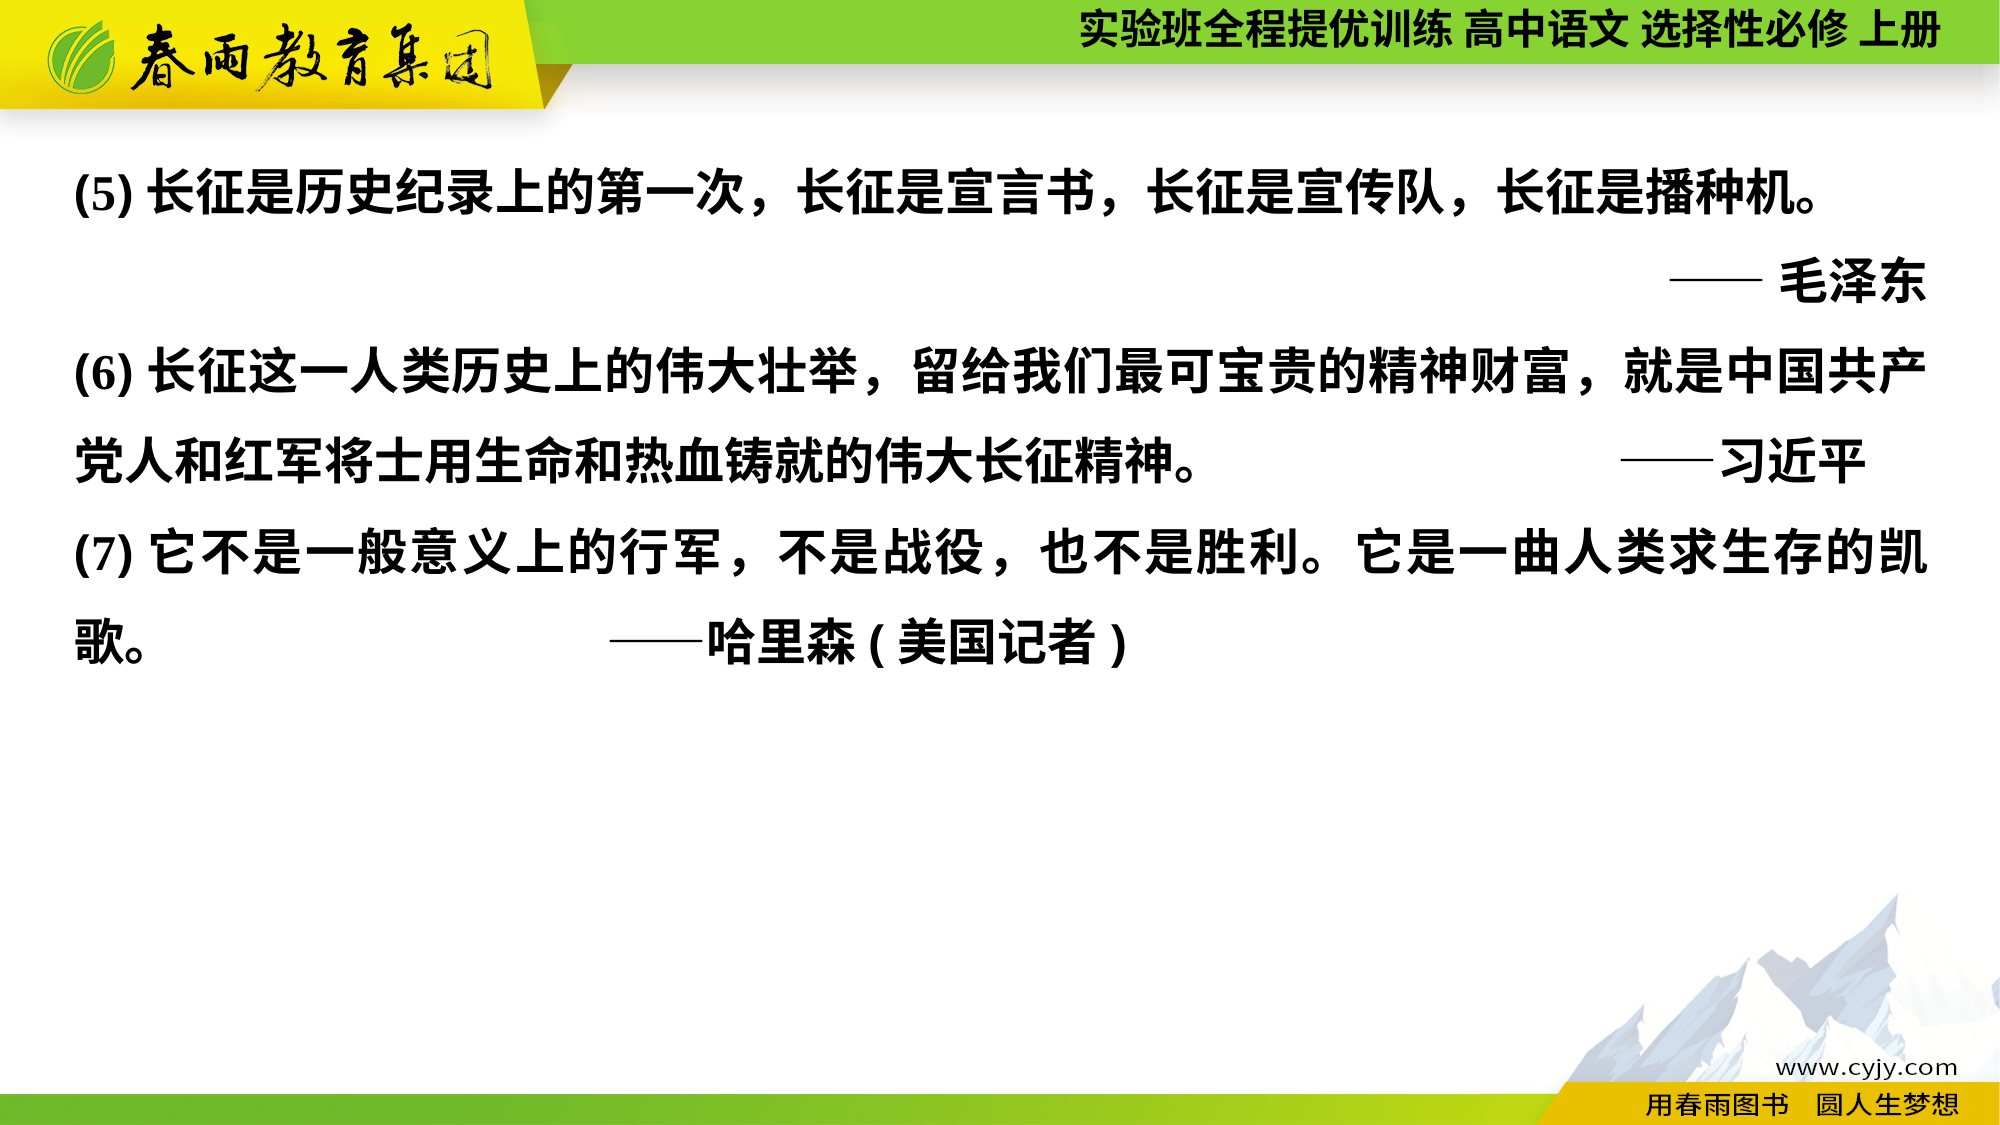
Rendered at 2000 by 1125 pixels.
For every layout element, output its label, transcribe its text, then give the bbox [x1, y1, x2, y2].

picture [0, 0, 2000, 1125]
list (5)长征是历史纪录上的第一次，长征是宣言书，长征是宣传队，长征是播种机。 ——毛泽东 (6)长征这一人类历史上的伟大壮举，留给我们最可宝贵的精神财富，就是中国共产党人和红军将士用生命和热血铸就的伟大长征精神。 ——习近平 (7)它不是一般意义上的行军，不是战役，也不是胜利。它是一曲人类求生存的凯歌。 ——哈里森(美国记者) [59, 122, 1944, 683]
